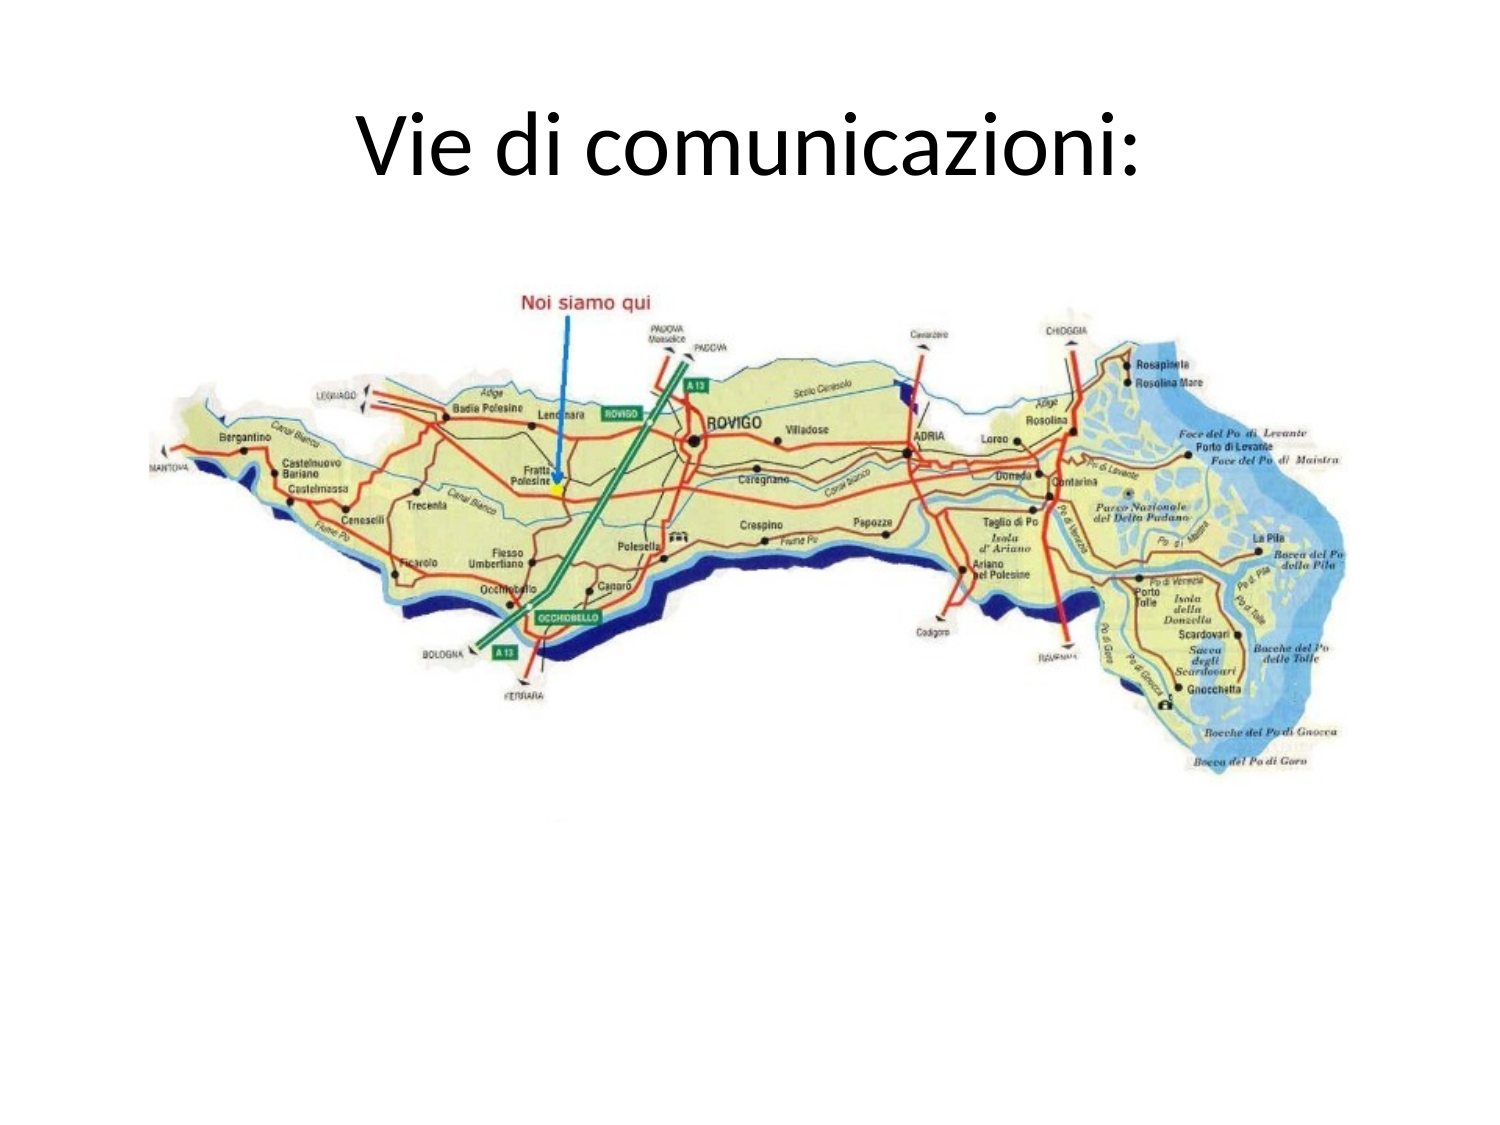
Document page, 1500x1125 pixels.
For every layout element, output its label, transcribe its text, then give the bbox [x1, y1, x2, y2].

title Vie di comunicazioni: [75, 45, 1425, 233]
picture [148, 234, 1352, 890]
